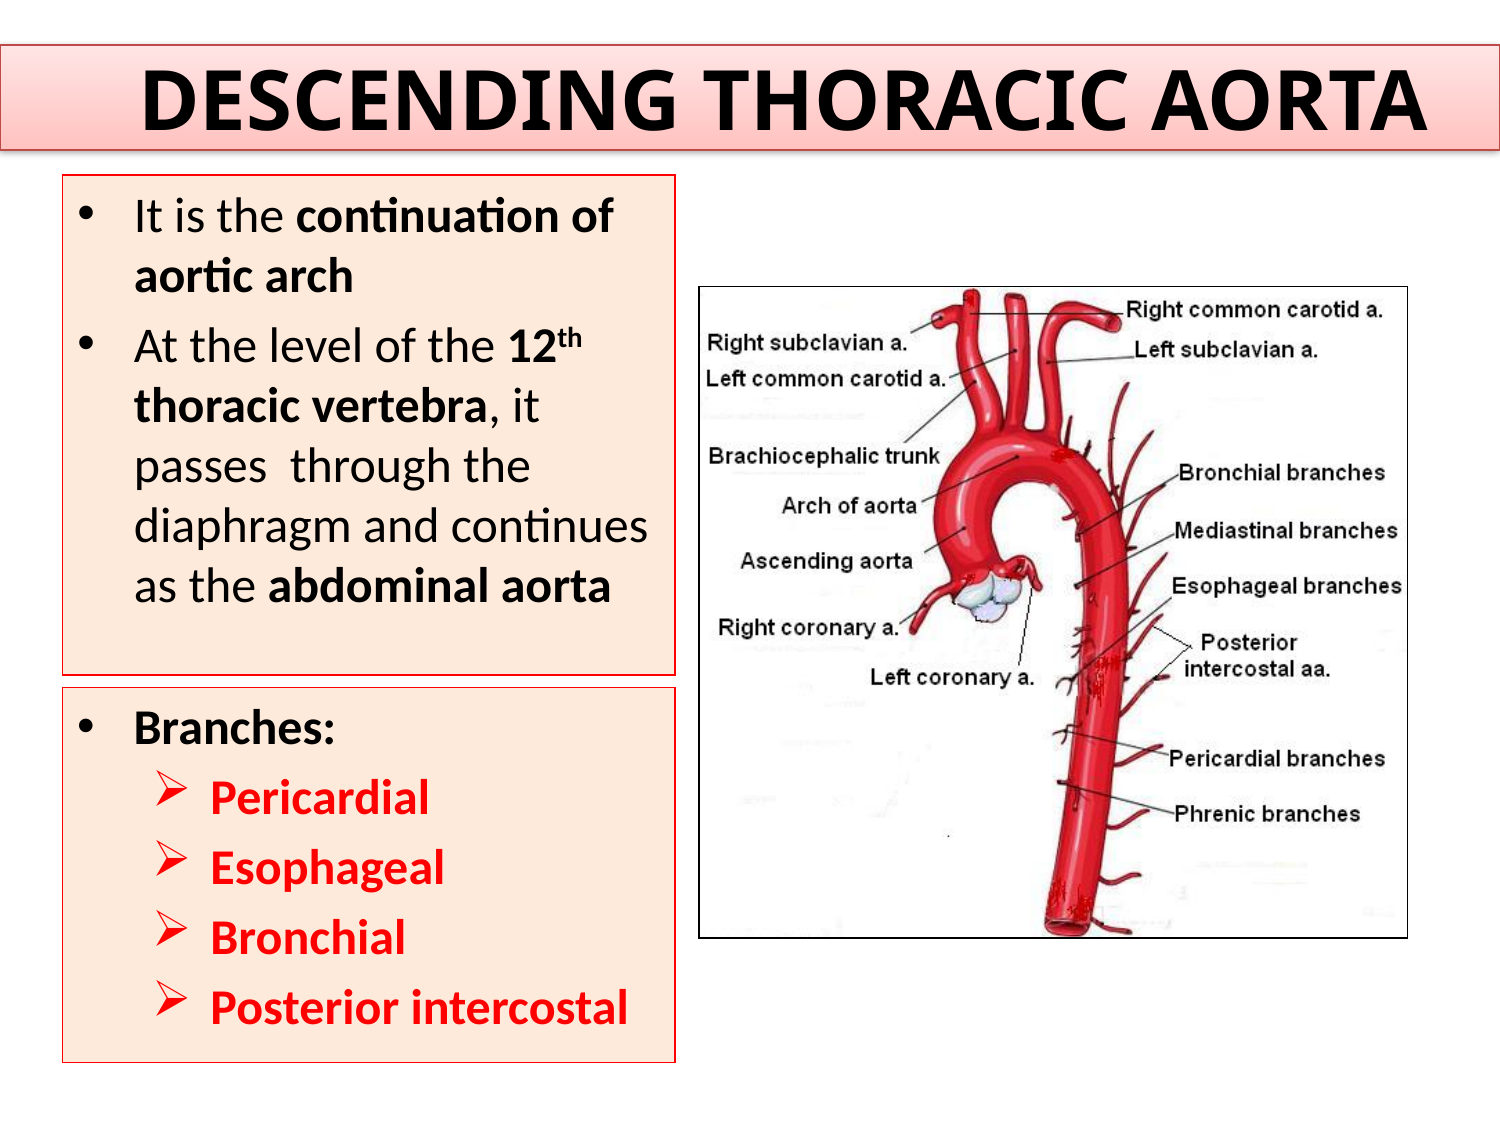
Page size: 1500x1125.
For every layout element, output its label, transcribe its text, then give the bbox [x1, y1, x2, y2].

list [699, 287, 1407, 938]
text_box Branches: Pericardial Esophageal Bronchial Posterior intercostal [62, 687, 675, 1063]
title DESCENDING THORACIC AORTA [0, 44, 1500, 151]
list It is the continuation of aortic arch At the level of the 12th thoracic vertebra, it passes through the diaphragm and continues as the abdominal aorta [62, 174, 676, 676]
